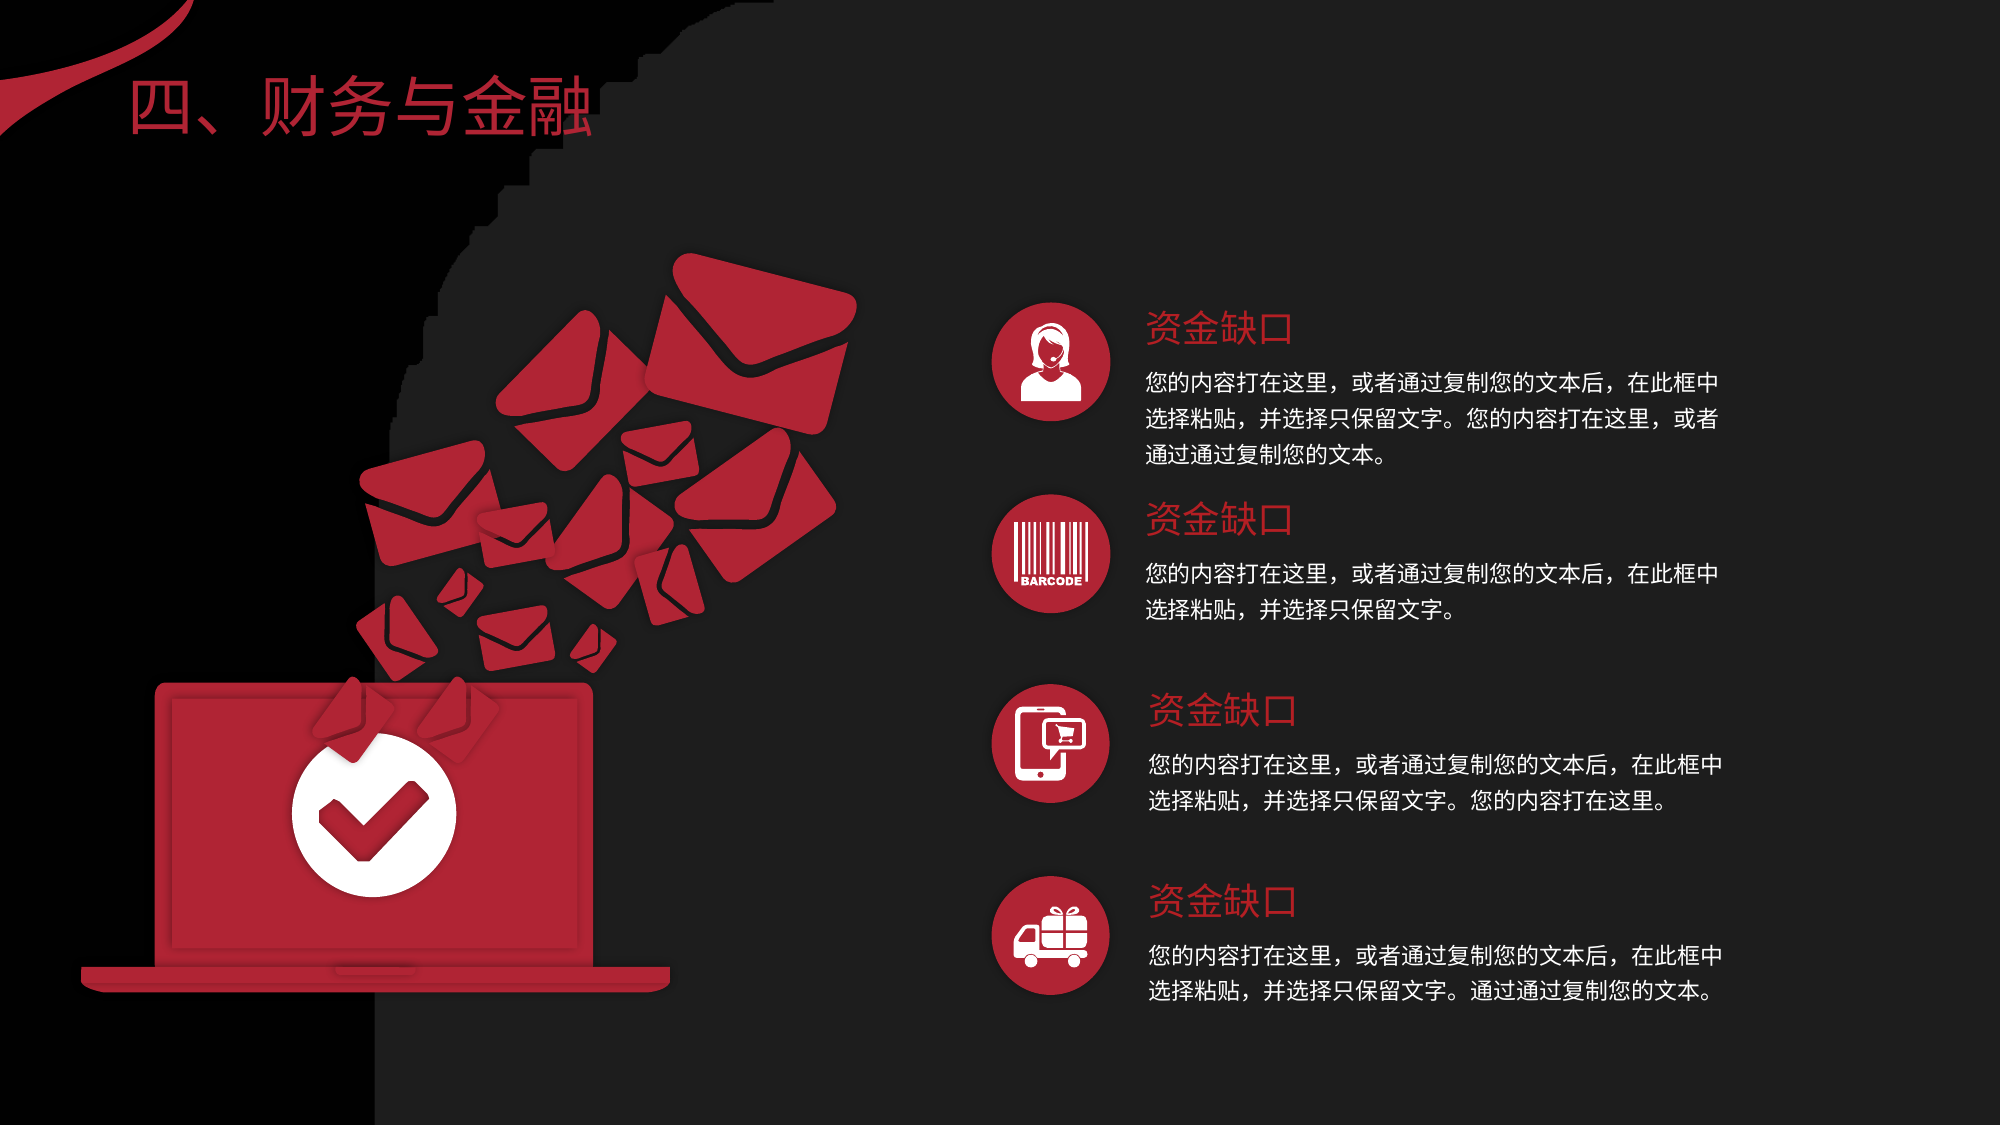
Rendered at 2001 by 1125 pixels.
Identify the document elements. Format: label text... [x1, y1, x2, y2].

text_box 资金缺口 [1133, 868, 1620, 923]
text_box [1021, 323, 1082, 402]
text_box [1022, 522, 1026, 575]
text_box 四、财务与金融 [110, 56, 887, 154]
text_box [1013, 924, 1088, 968]
text_box [1041, 906, 1064, 931]
text_box 您的内容打在这里，或者通过复制您的文本后，在此框中选择粘贴，并选择只保留文字。 [1130, 544, 1745, 631]
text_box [77, 270, 845, 993]
text_box [990, 301, 1112, 423]
text_box [990, 683, 1111, 804]
text_box [990, 875, 1111, 996]
text_box [1046, 522, 1050, 575]
text_box 您的内容打在这里，或者通过复制您的文本后，在此框中选择粘贴，并选择只保留文字。您的内容打在这里。 [1133, 735, 1748, 822]
picture [0, 0, 186, 80]
text_box [990, 493, 1112, 615]
text_box 您的内容打在这里，或者通过复制您的文本后，在此框中选择粘贴，并选择只保留文字。通过通过复制您的文本。 [1133, 925, 1748, 1012]
text_box 资金缺口 [1133, 677, 1620, 732]
text_box [1014, 522, 1018, 582]
text_box [0, 0, 194, 136]
text_box [1033, 522, 1037, 575]
text_box [1021, 576, 1082, 586]
text_box [1015, 706, 1066, 781]
text_box [1042, 718, 1086, 761]
picture [0, 0, 2000, 1125]
text_box [1073, 522, 1077, 575]
text_box 您的内容打在这里，或者通过复制您的文本后，在此框中选择粘贴，并选择只保留文字。您的内容打在这里，或者通过通过复制您的文本。 [1130, 353, 1745, 476]
text_box 资金缺口 [1130, 296, 1616, 351]
text_box [1065, 906, 1088, 931]
text_box [1060, 522, 1066, 575]
text_box 资金缺口 [1130, 486, 1616, 541]
